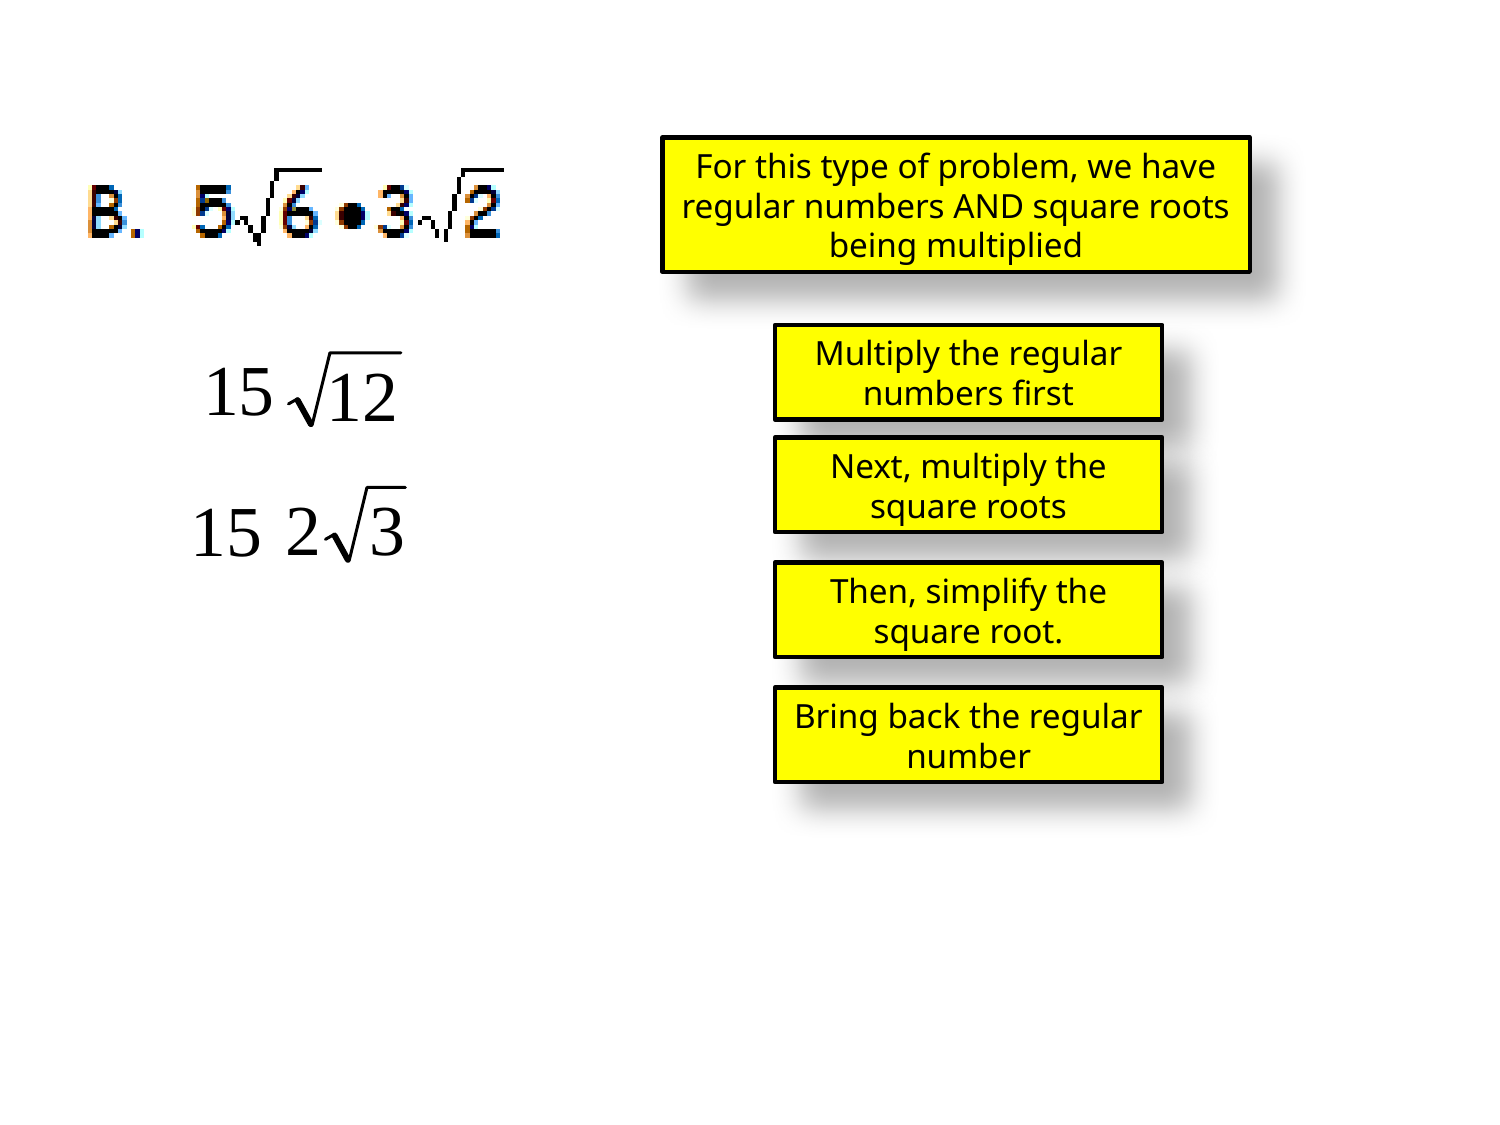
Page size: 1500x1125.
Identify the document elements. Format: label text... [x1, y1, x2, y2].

text_box Next, multiply the square roots [774, 437, 1163, 532]
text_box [199, 349, 269, 434]
text_box Then, simplify the square root. [774, 562, 1163, 657]
text_box Multiply the regular numbers first [774, 324, 1163, 420]
picture [62, 112, 584, 326]
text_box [187, 490, 272, 575]
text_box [274, 337, 419, 440]
text_box For this type of problem, we have regular numbers AND square roots being multiplied [662, 137, 1250, 272]
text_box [274, 471, 419, 580]
text_box Bring back the regular number [774, 687, 1163, 783]
